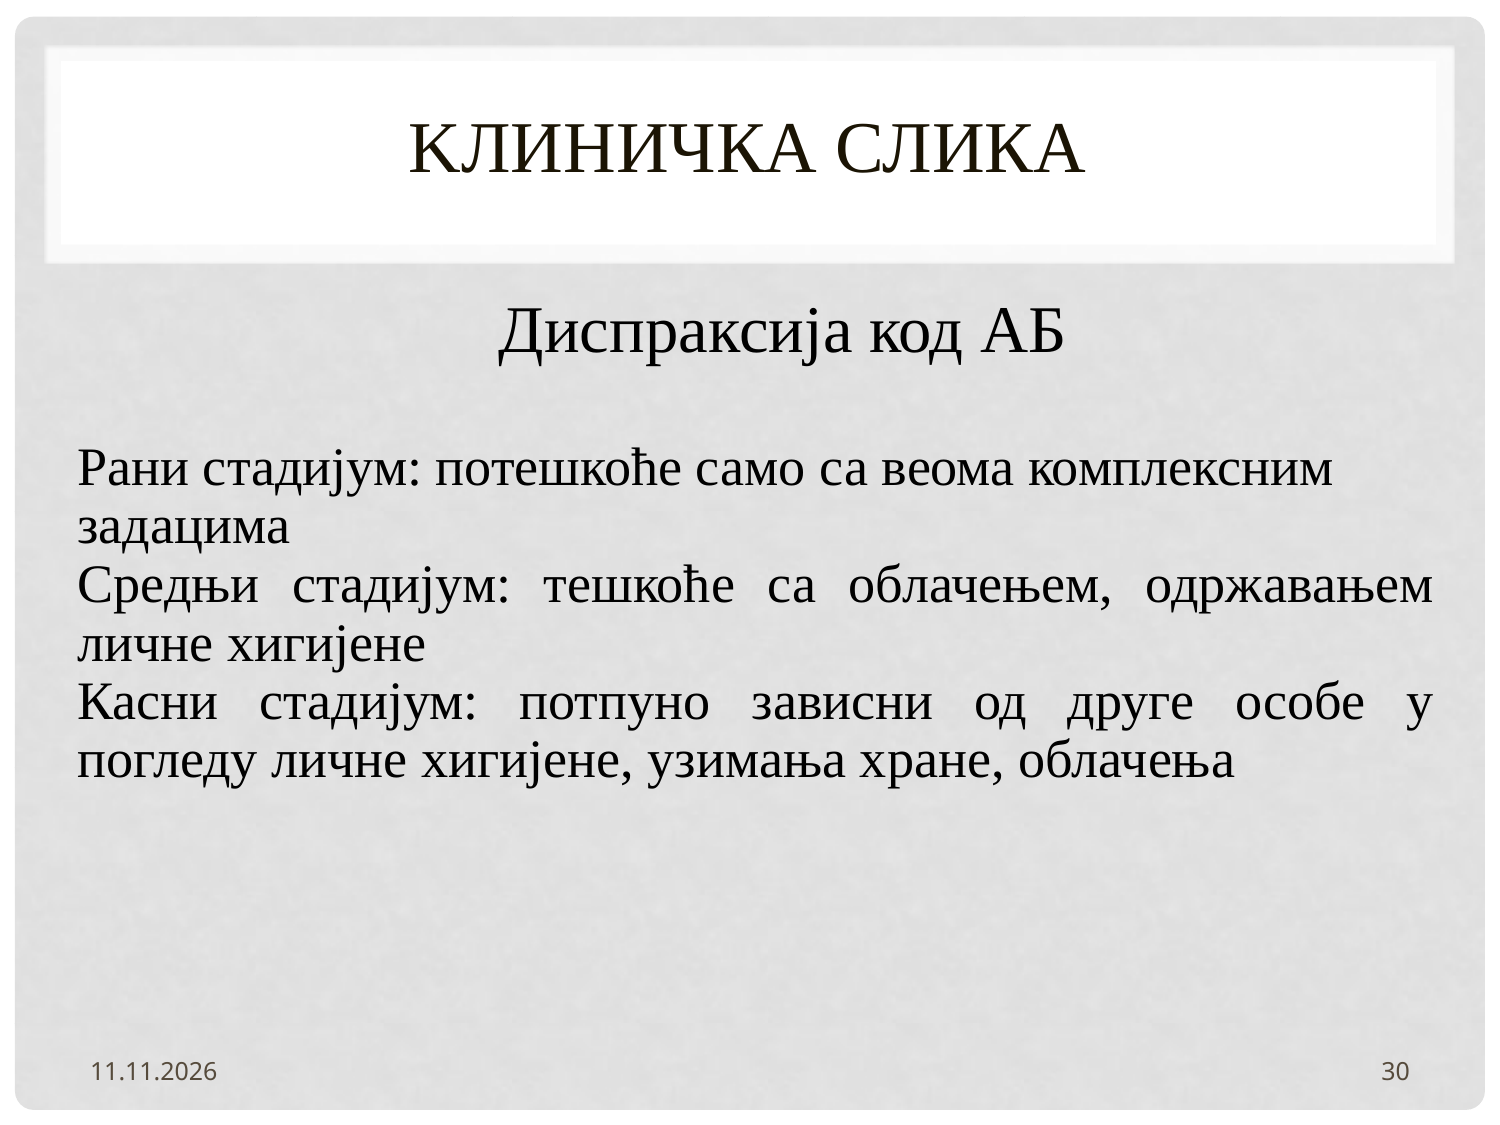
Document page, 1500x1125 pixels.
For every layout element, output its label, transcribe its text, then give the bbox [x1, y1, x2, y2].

text_box Диспраксија код АБ Рани стадијум: потешкоће само са веома комплексним задацима Средњи стадијум: тешкоће са облачењем, одржавањем личне хигијене Касни стадијум: потпуно зависни од друге особе у погледу личне хигијене, узимања хране, облачења [62, 287, 1450, 1074]
slide_number 30 [1074, 1042, 1425, 1103]
title Kлиничка слика [120, 50, 1375, 238]
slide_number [75, 1042, 425, 1103]
